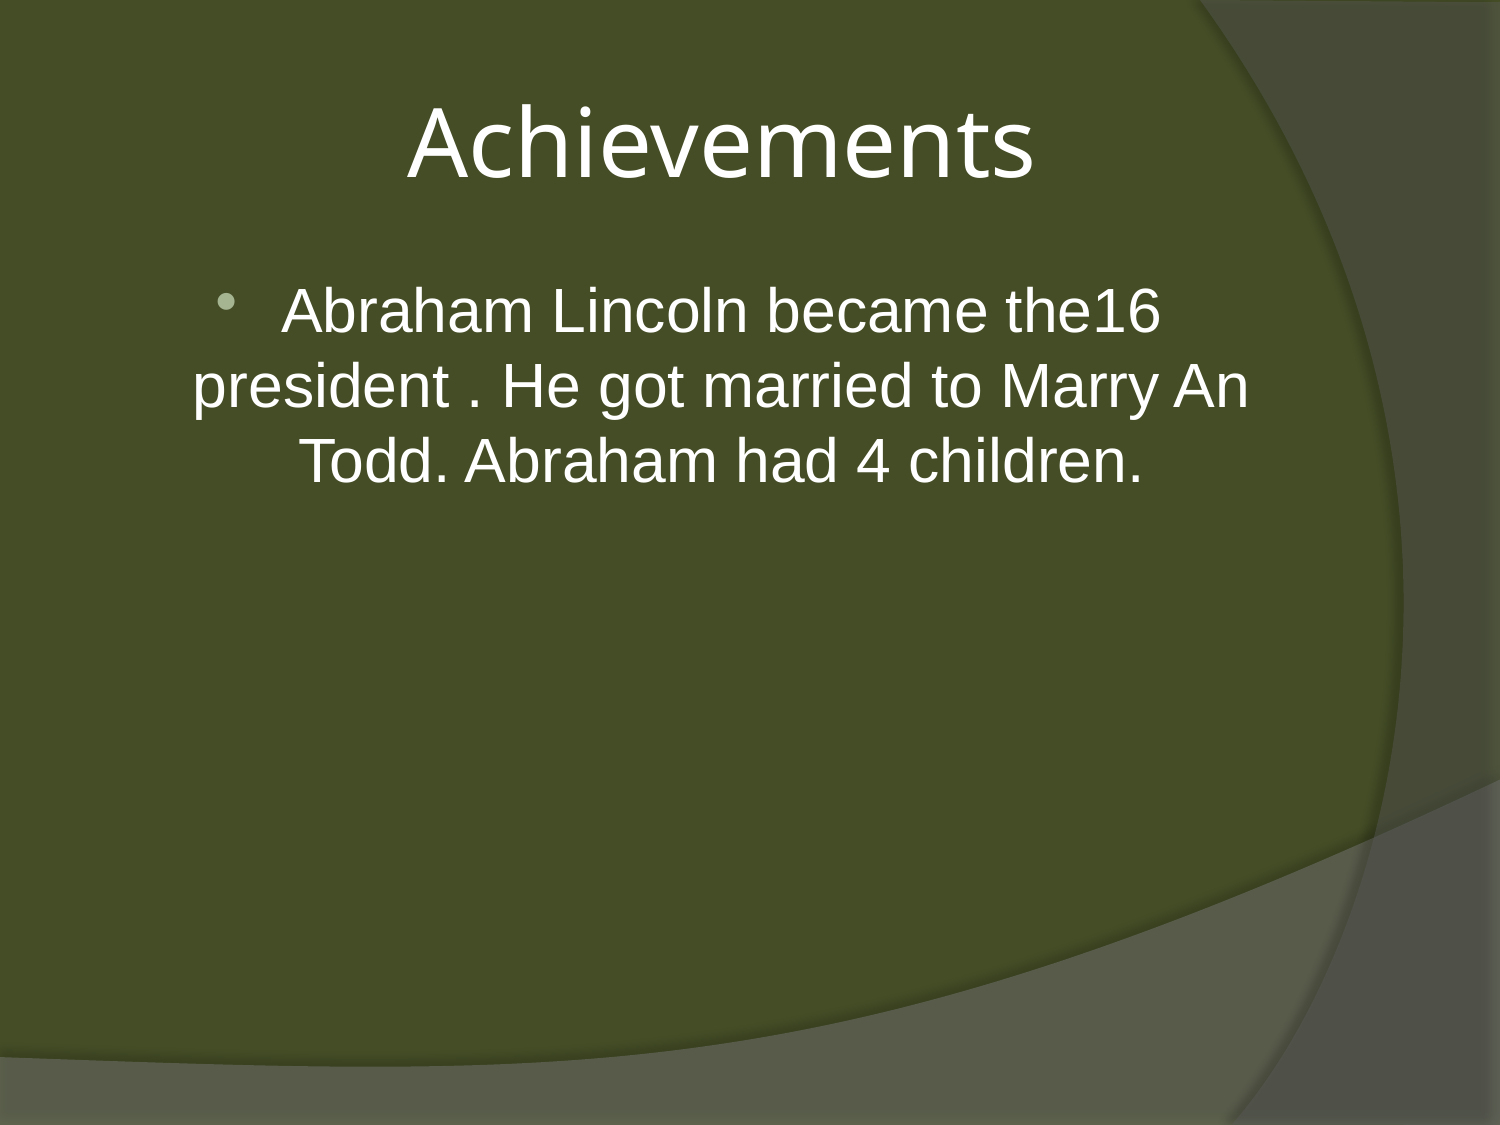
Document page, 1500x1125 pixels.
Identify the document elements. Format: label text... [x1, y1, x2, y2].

title Achievements [75, 45, 1300, 233]
list Abraham Lincoln became the16 president . He got married to Marry An Todd. Abraham had 4 children. [75, 262, 1300, 1005]
